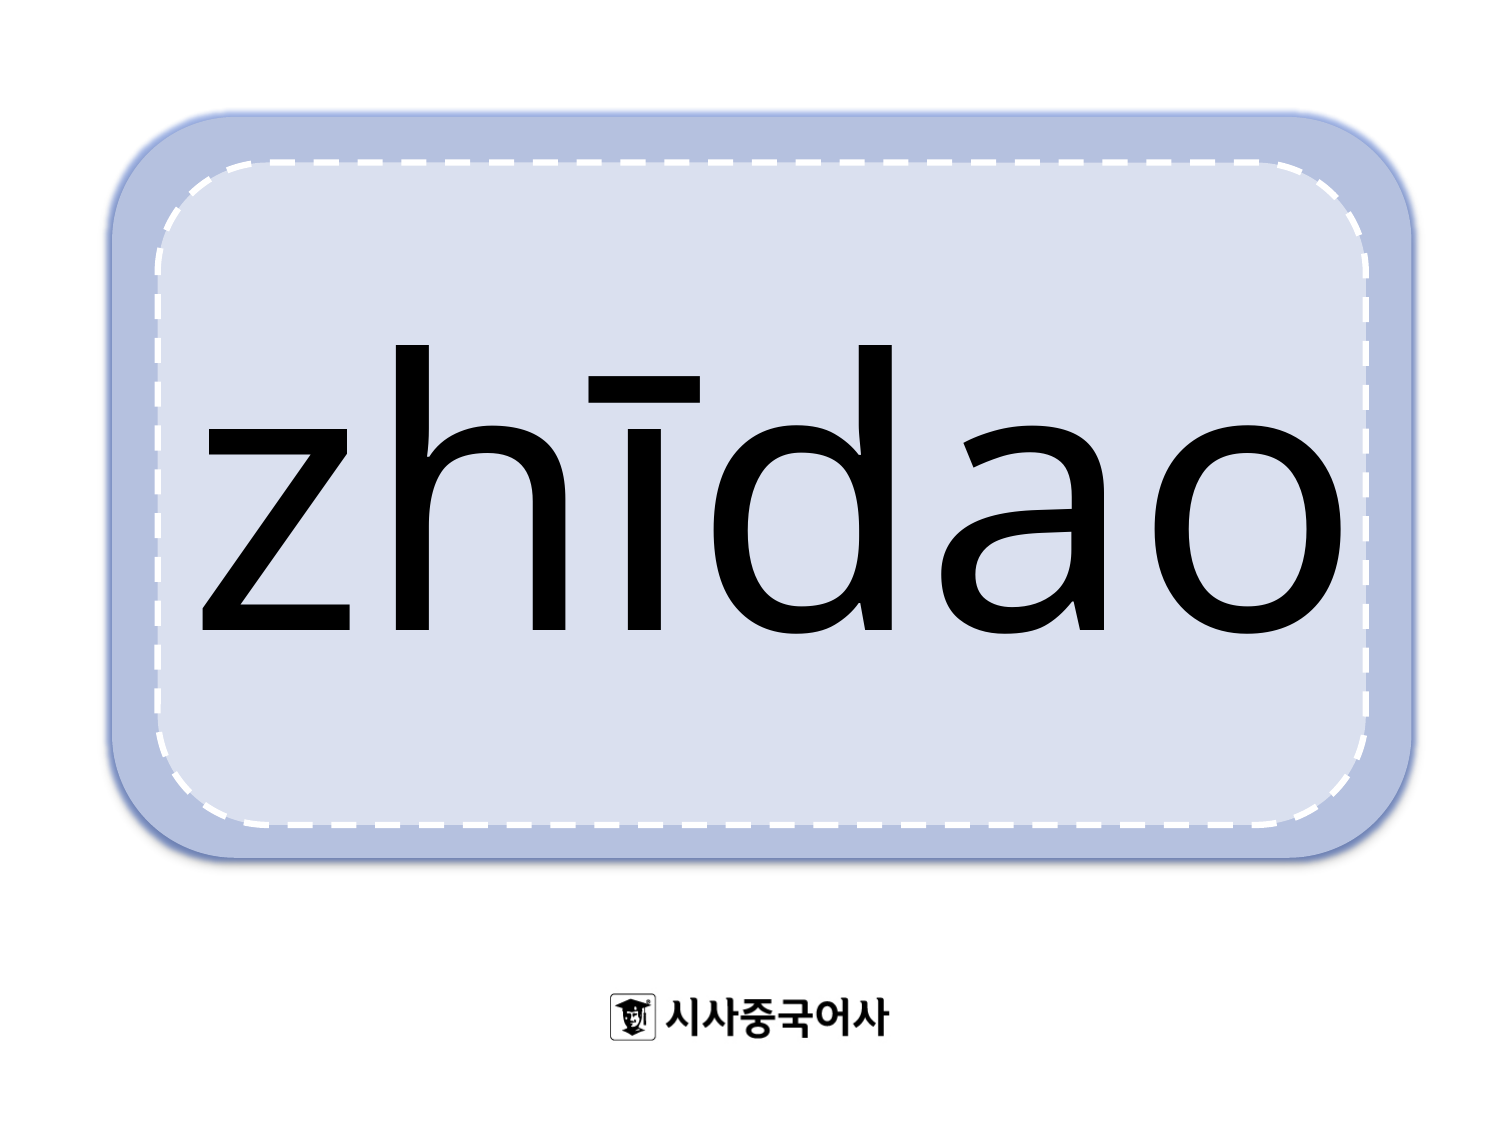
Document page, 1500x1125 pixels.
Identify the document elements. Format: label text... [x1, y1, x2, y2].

picture [602, 987, 898, 1047]
text_box zhīdao [171, 149, 1380, 812]
